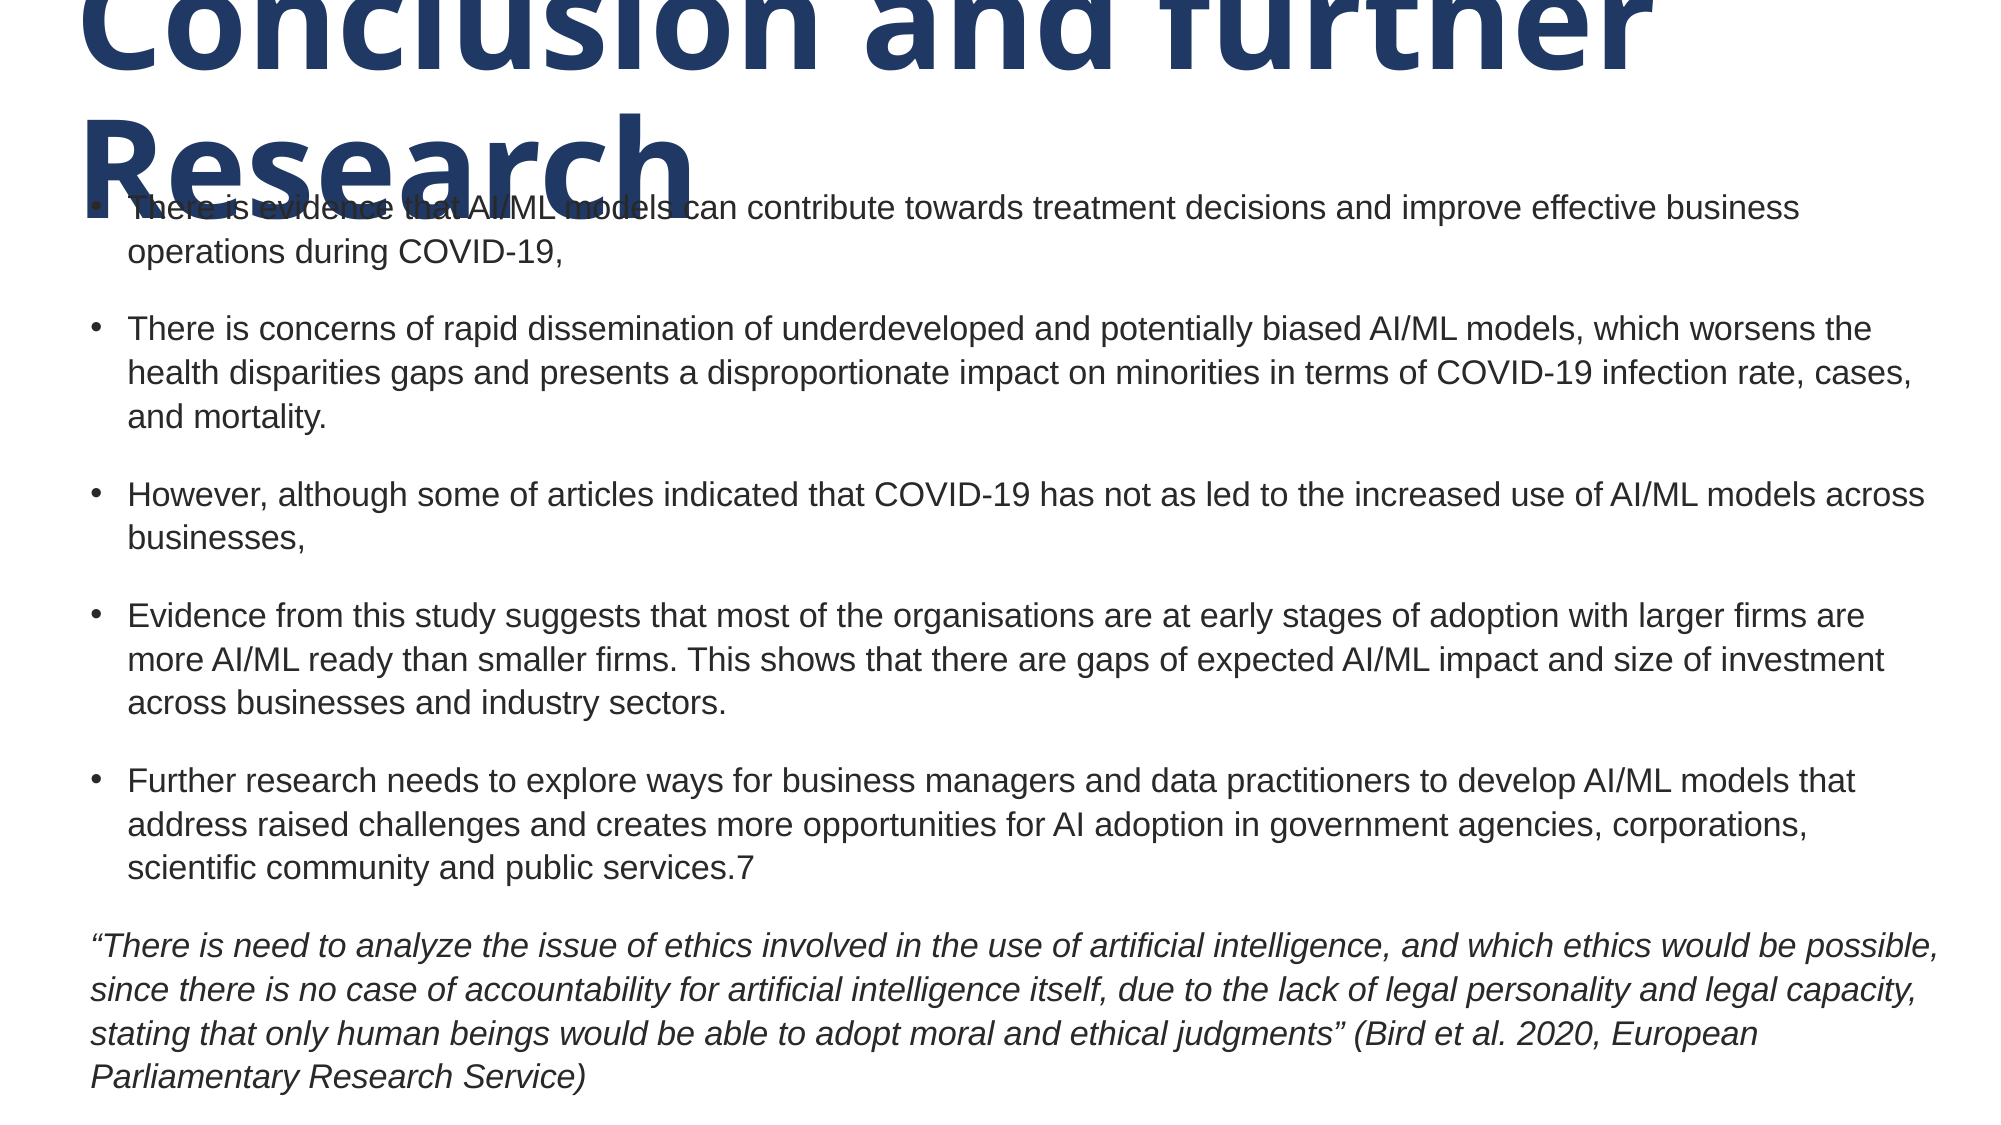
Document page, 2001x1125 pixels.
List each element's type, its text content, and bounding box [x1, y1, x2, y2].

list There is evidence that AI/ML models can contribute towards treatment decisions and improve effective business operations during COVID-19, There is concerns of rapid dissemination of underdeveloped and potentially biased AI/ML models, which worsens the health disparities gaps and presents a disproportionate impact on minorities in terms of COVID-19 infection rate, cases, and mortality. However, although some of articles indicated that COVID-19 has not as led to the increased use of AI/ML models across businesses, Evidence from this study suggests that most of the organisations are at early stages of adoption with larger firms are more AI/ML ready than smaller firms. This shows that there are gaps of expected AI/ML impact and size of investment across businesses and industry sectors. Further research needs to explore ways for business managers and data practitioners to develop AI/ML models that address raised challenges and creates more opportunities for AI adoption in government agencies, corporations, scientific community and public services.7 “There is need to analyze the issue of ethics involved in the use of artificial intelligence, and which ethics would be possible, since there is no case of accountability for artificial intelligence itself, due to the lack of legal personality and legal capacity, stating that only human beings would be able to adopt moral and ethical judgments” (Bird et al. 2020, European Parliamentary Research Service) [75, 174, 1960, 1106]
title Conclusion and further Research [60, 8, 1975, 191]
